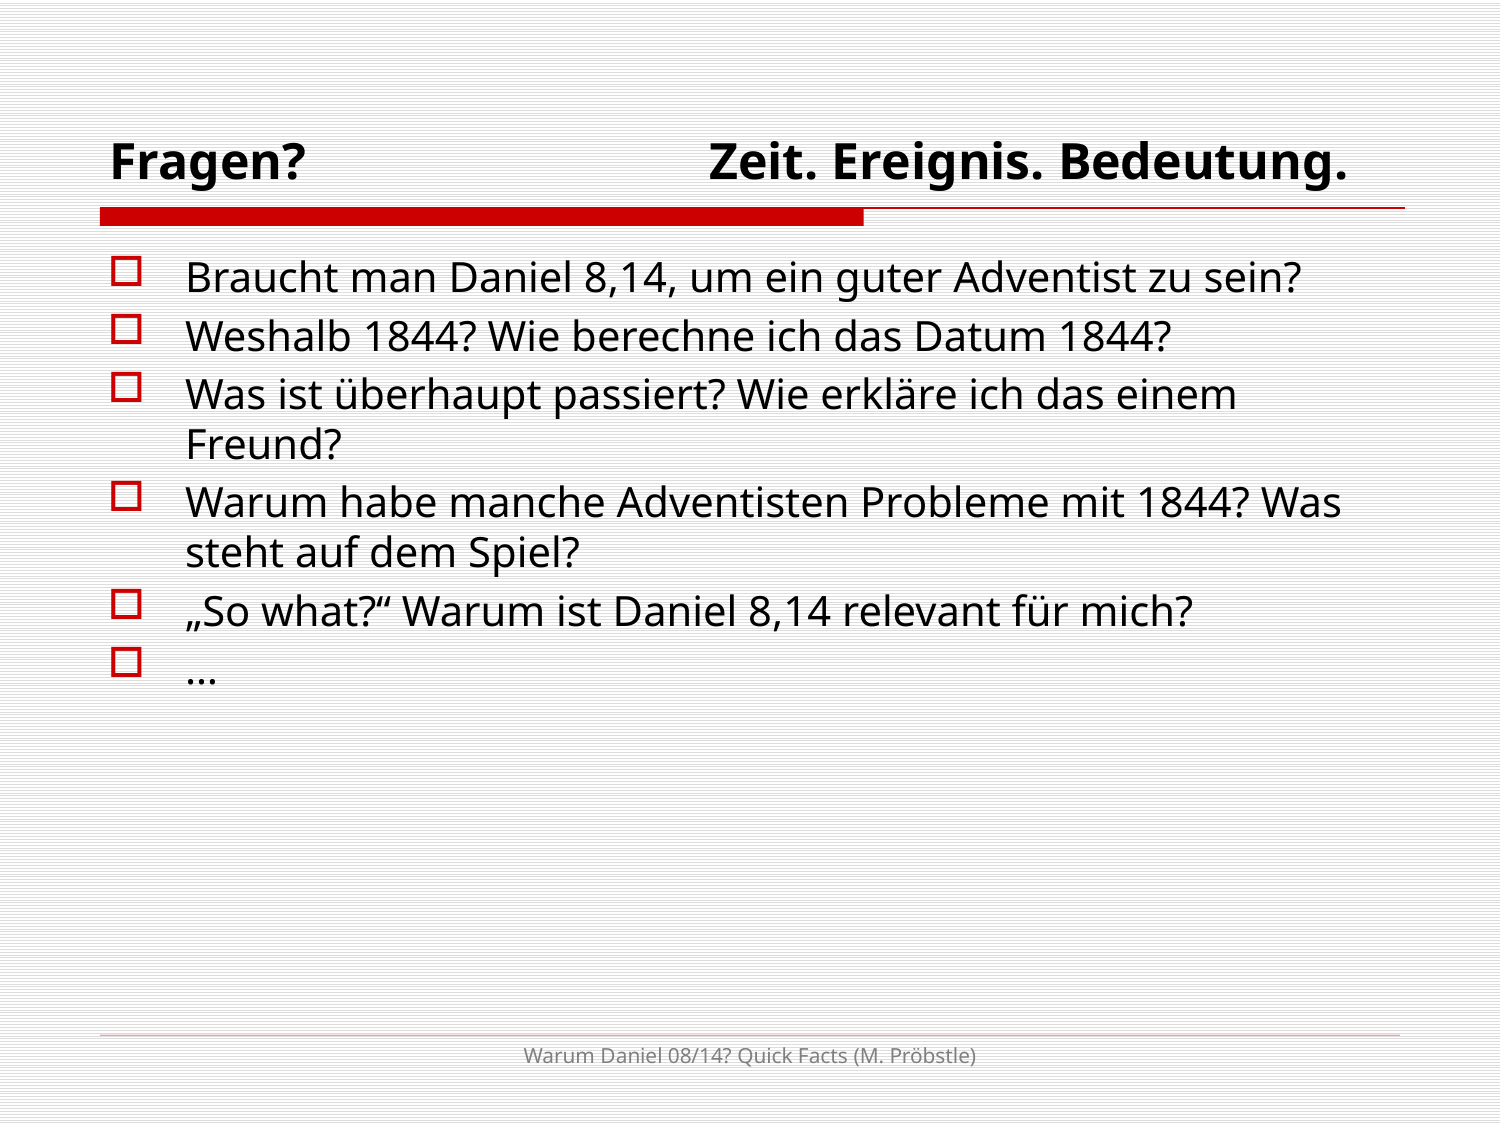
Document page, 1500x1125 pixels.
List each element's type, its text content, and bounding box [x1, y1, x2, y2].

list Braucht man Daniel 8,14, um ein guter Adventist zu sein? Weshalb 1844? Wie berechne ich das Datum 1844? Was ist überhaupt passiert? Wie erkläre ich das einem Freund? Warum habe manche Adventisten Probleme mit 1844? Was steht auf dem Spiel? „So what?“ Warum ist Daniel 8,14 relevant für mich? … [92, 243, 1406, 988]
footer Warum Daniel 08/14? Quick Facts (M. Pröbstle) [419, 1035, 1081, 1103]
title Fragen? Zeit. Ereignis. Bedeutung. [94, 50, 1407, 197]
